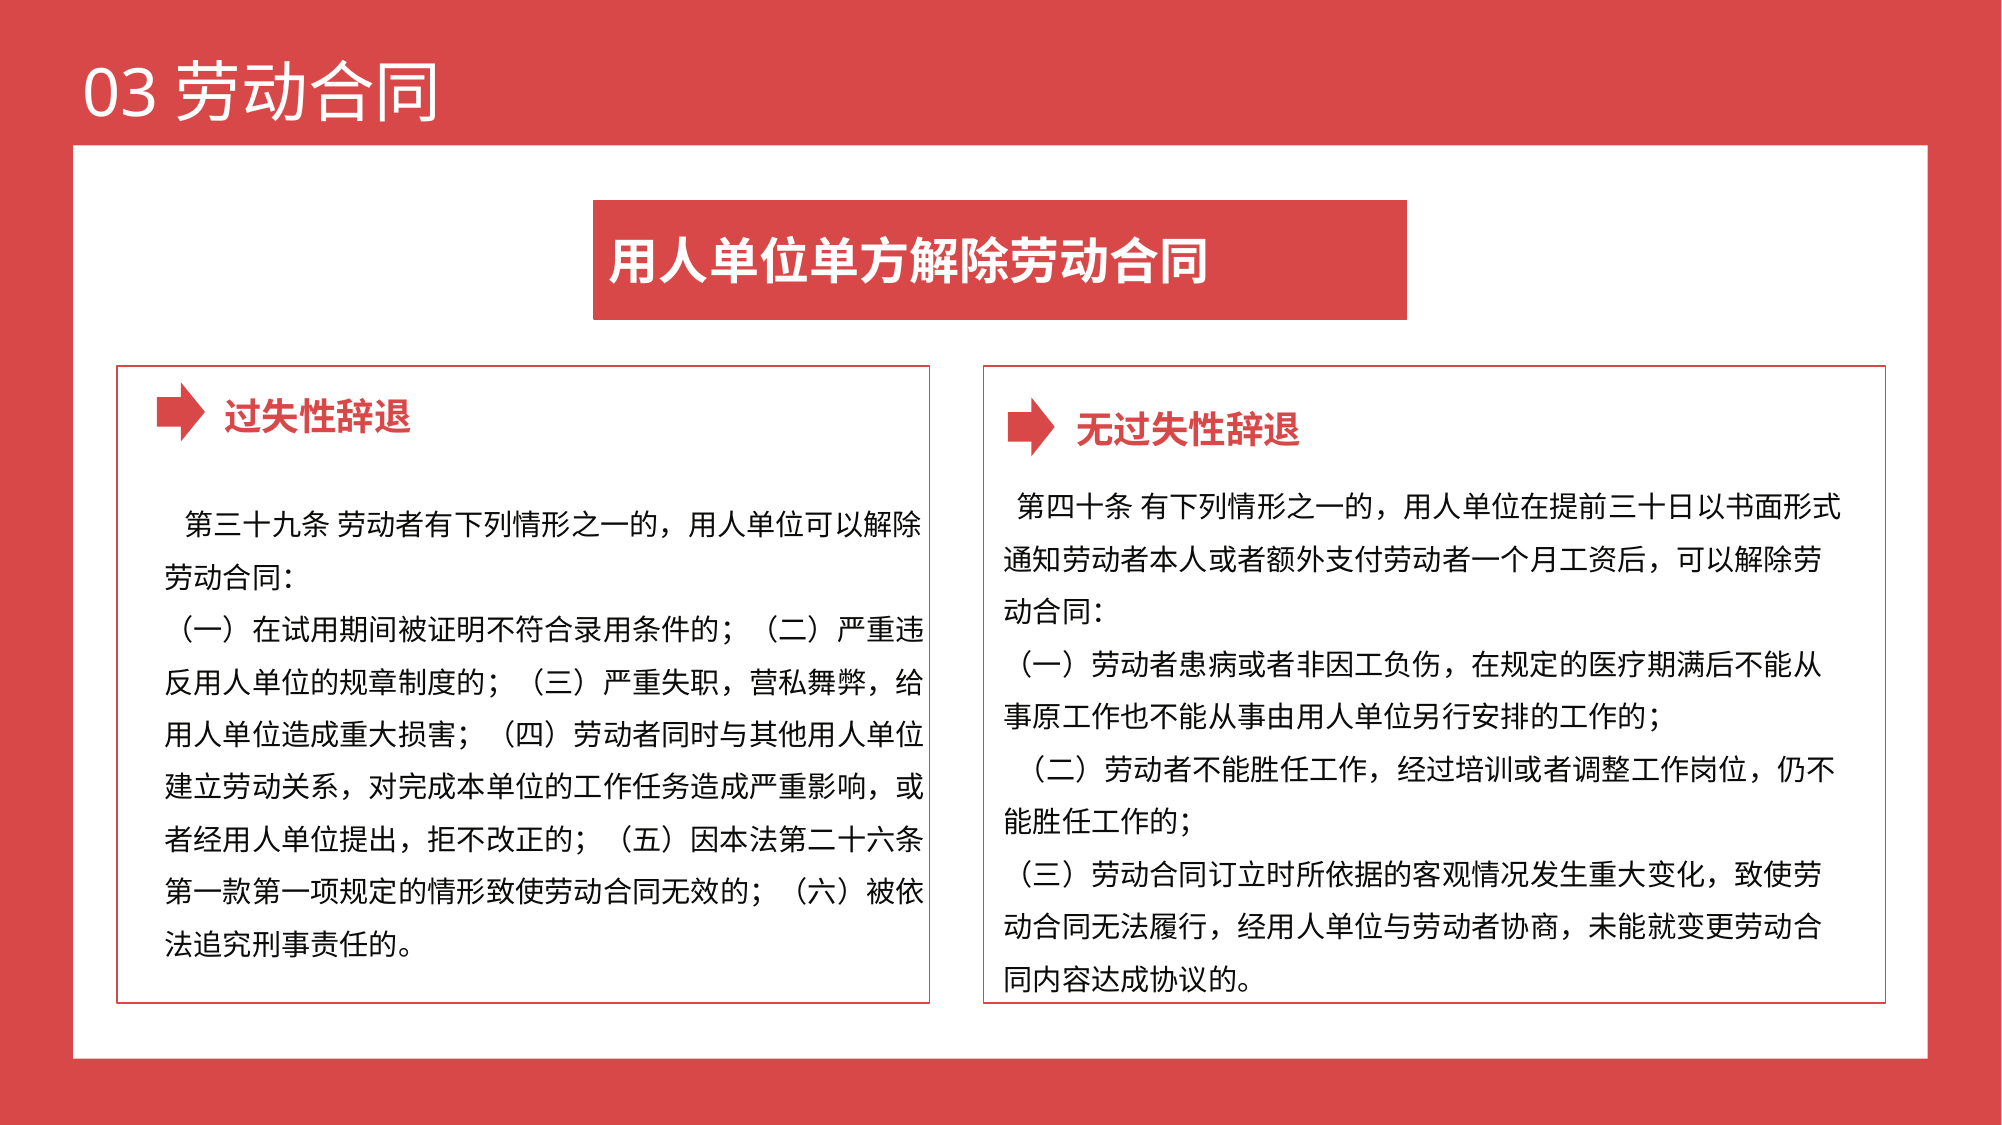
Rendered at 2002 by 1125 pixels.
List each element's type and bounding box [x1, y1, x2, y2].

text_box [593, 200, 1407, 320]
text_box [116, 365, 942, 1004]
text_box [983, 366, 1886, 1004]
